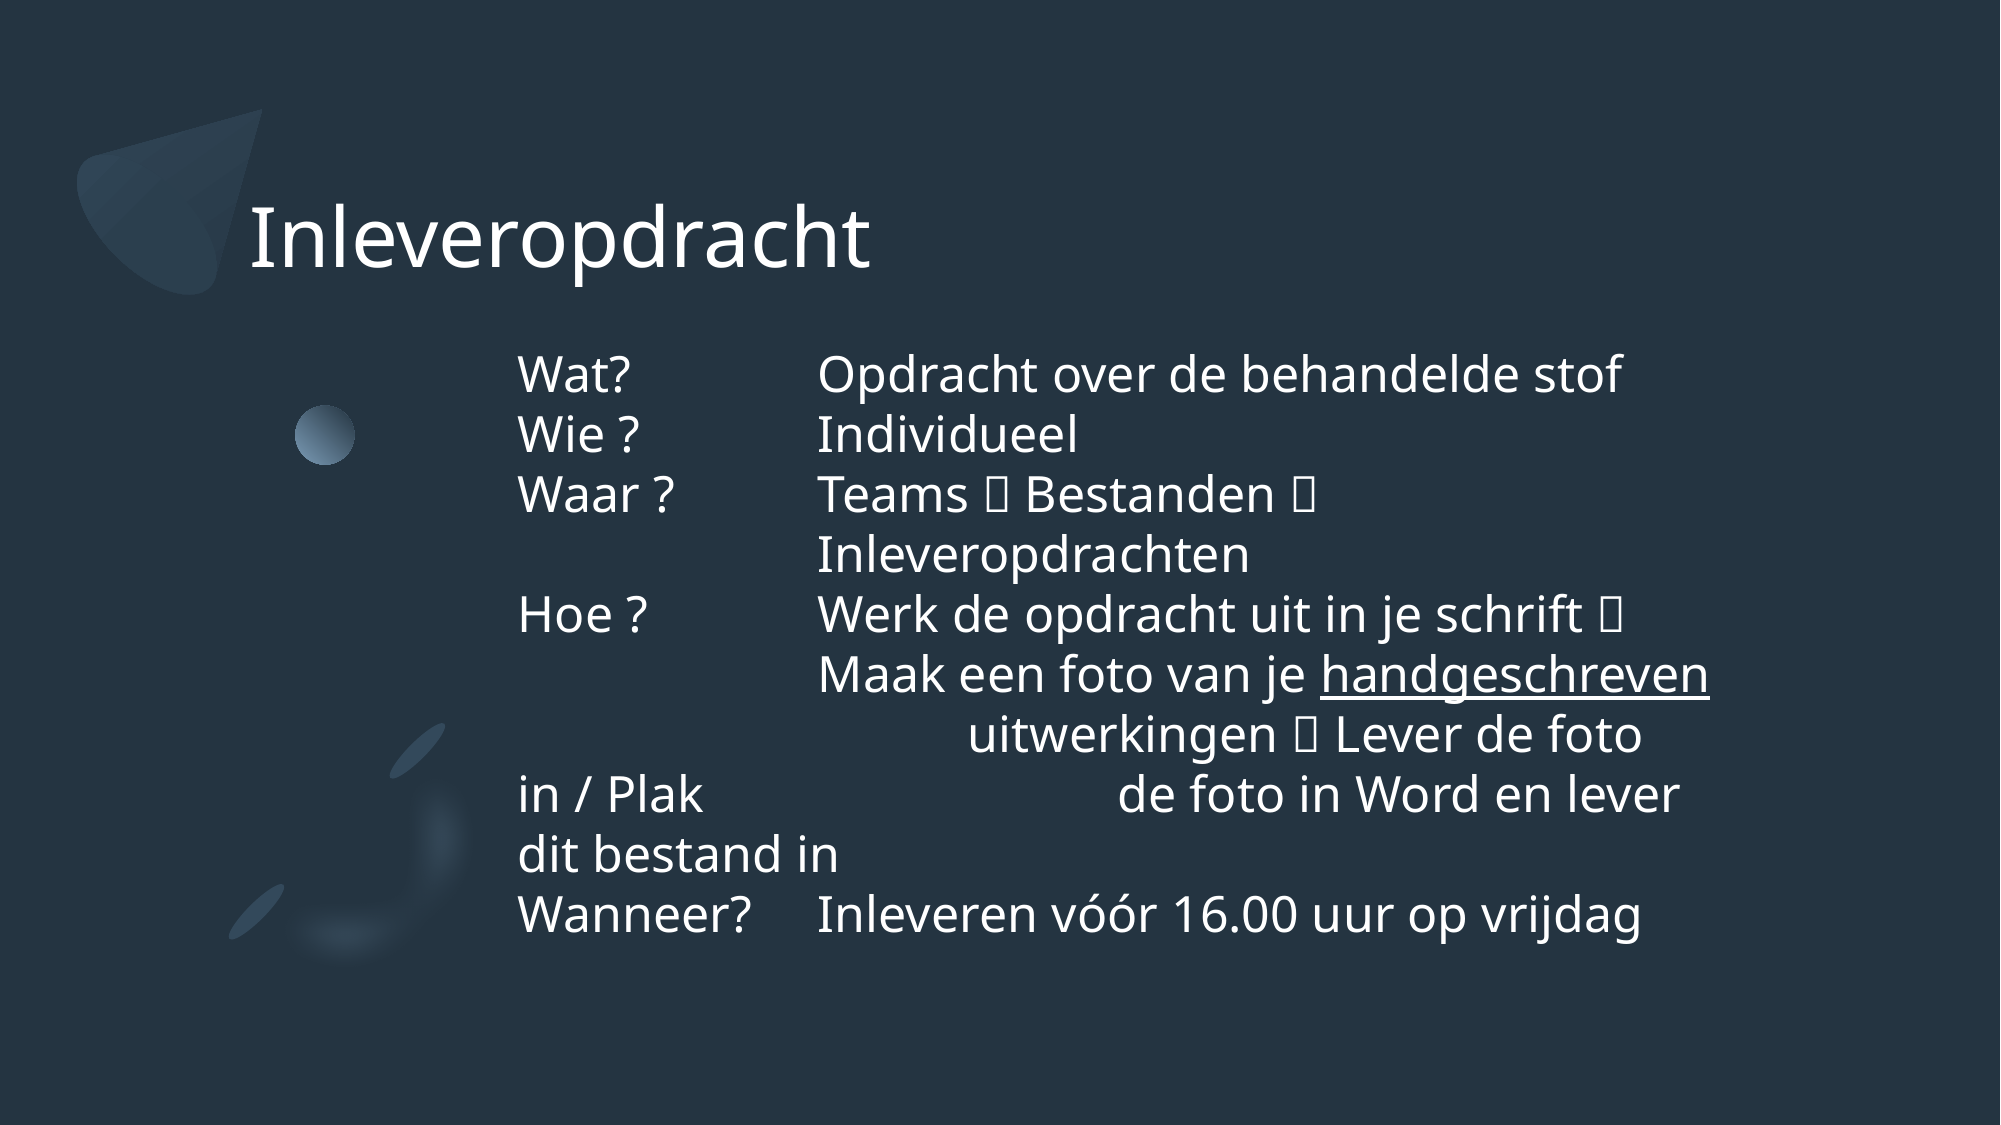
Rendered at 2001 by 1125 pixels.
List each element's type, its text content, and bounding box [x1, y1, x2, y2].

text_box Wat? Opdracht over de behandelde stof Wie ? Individueel Waar ? Teams  Bestanden  Inleveropdrachten Hoe ? Werk de opdracht uit in je schrift  Maak een foto van je handgeschreven uitwerkingen  Lever de foto in / Plak de foto in Word en lever dit bestand in Wanneer? Inleveren vóór 16.00 uur op vrijdag [503, 334, 1740, 1055]
title Inleveropdracht [249, 184, 1750, 406]
